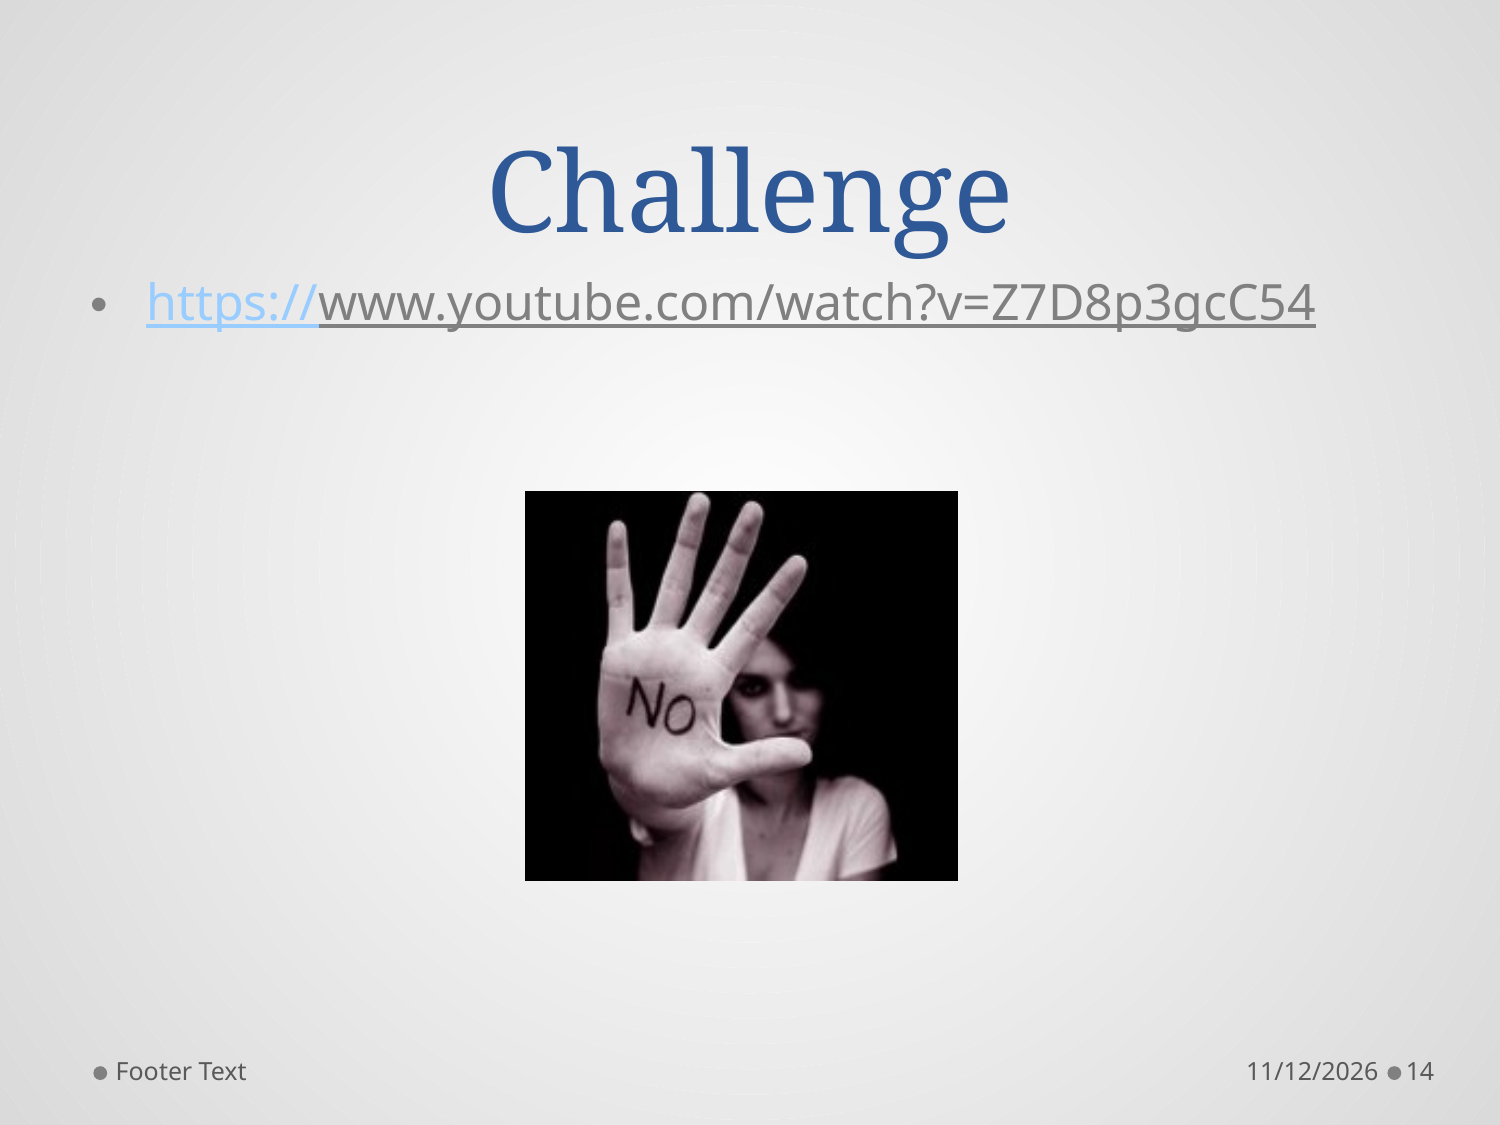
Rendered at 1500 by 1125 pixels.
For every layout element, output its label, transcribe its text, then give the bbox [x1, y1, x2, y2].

title Challenge [75, 0, 1425, 262]
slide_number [1043, 1042, 1386, 1103]
picture [525, 491, 958, 881]
footer Footer Text [108, 1042, 576, 1103]
slide_number 14 [1401, 1042, 1494, 1103]
list https://www.youtube.com/watch?v=Z7D8p3gcC54 [75, 262, 1425, 1005]
